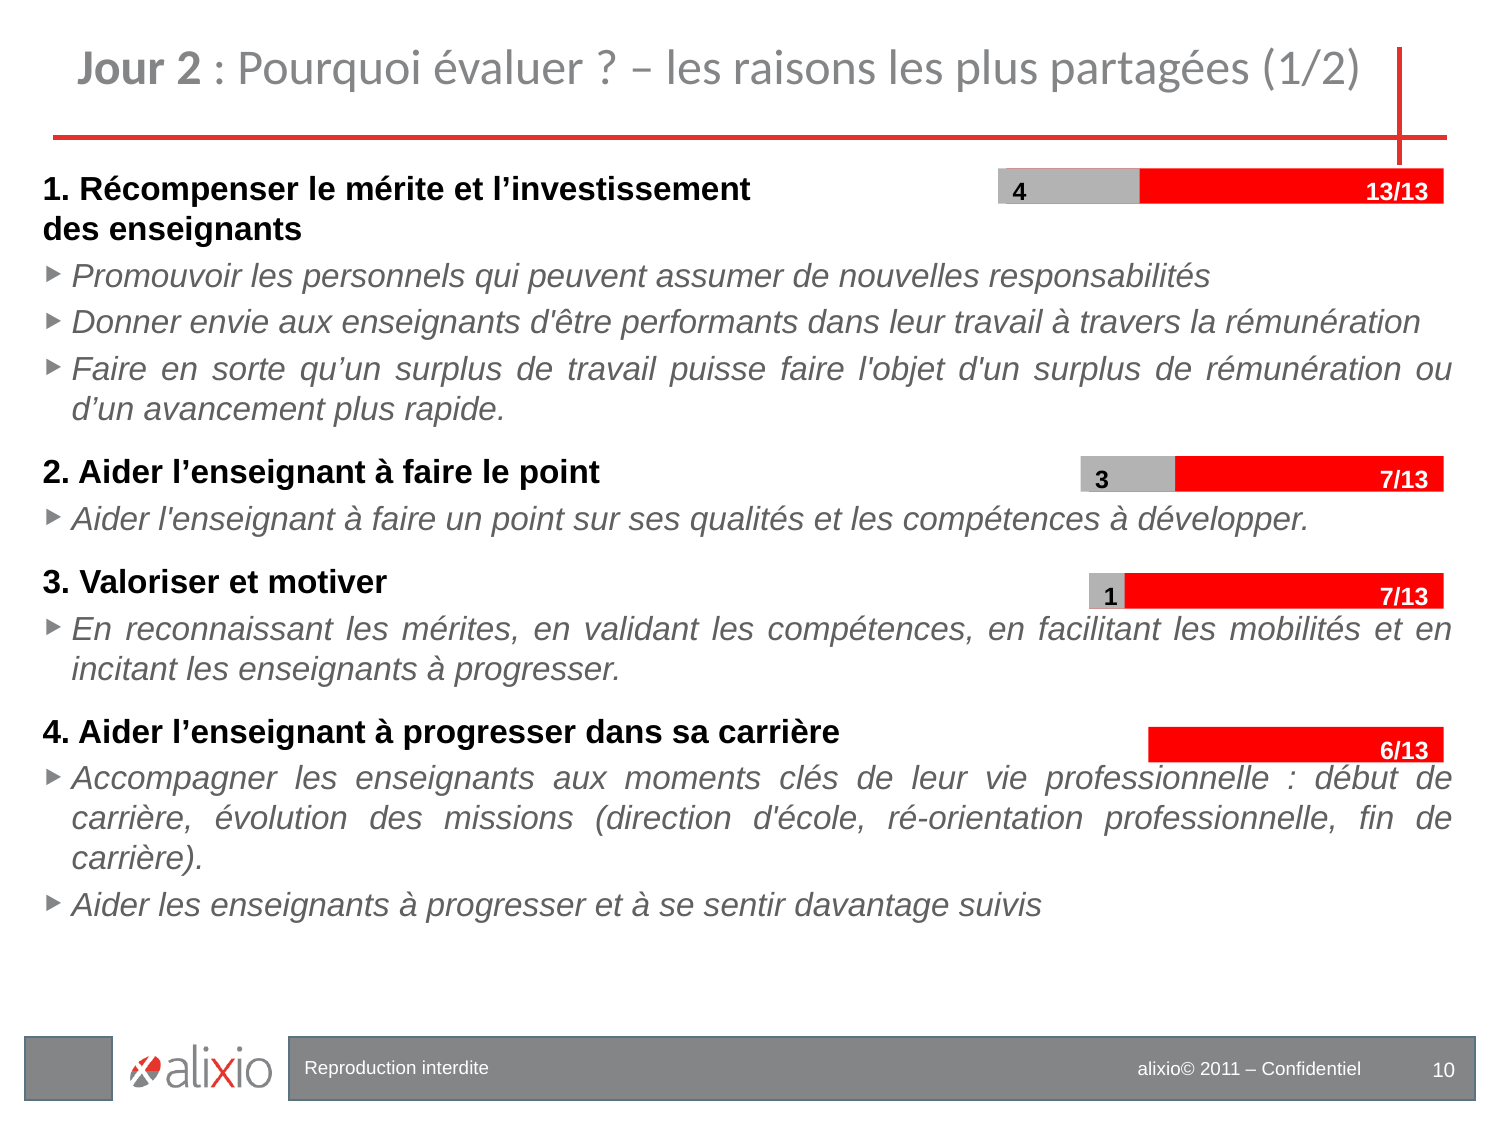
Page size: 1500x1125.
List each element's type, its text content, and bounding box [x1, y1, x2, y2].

title Jour 2 : Pourquoi évaluer ? – les raisons les plus partagées (1/2) [62, 26, 1459, 102]
text_box 3 [1080, 456, 1176, 492]
text_box 6/13 [1148, 726, 1444, 763]
text_box 7/13 [1176, 456, 1444, 492]
list 1. Récompenser le mérite et l’investissement des enseignants Promouvoir les personnels qui peuvent assumer de nouvelles responsabilités Donner envie aux enseignants d'être performants dans leur travail à travers la rémunération Faire en sorte qu’un surplus de travail puisse faire l'objet d'un surplus de rémunération ou d’un avancement plus rapide. 2. Aider l’enseignant à faire le point Aider l'enseignant à faire un point sur ses qualités et les compétences à développer. 3. Valoriser et motiver En reconnaissant les mérites, en validant les compétences, en facilitant les mobilités et en incitant les enseignants à progresser. 4. Aider l’enseignant à progresser dans sa carrière Accompagner les enseignants aux moments clés de leur vie professionnelle : début de carrière, évolution des missions (direction d'école, ré-orientation professionnelle, fin de carrière). Aider les enseignants à progresser et à se sentir davantage suivis [42, 167, 1456, 993]
picture [128, 1038, 273, 1092]
text_box 7/13 [1125, 573, 1444, 609]
text_box 13/13 [1140, 168, 1444, 204]
text_box 1 [1089, 573, 1125, 609]
slide_number 10 [1412, 1037, 1476, 1101]
text_box 4 [998, 168, 1140, 204]
